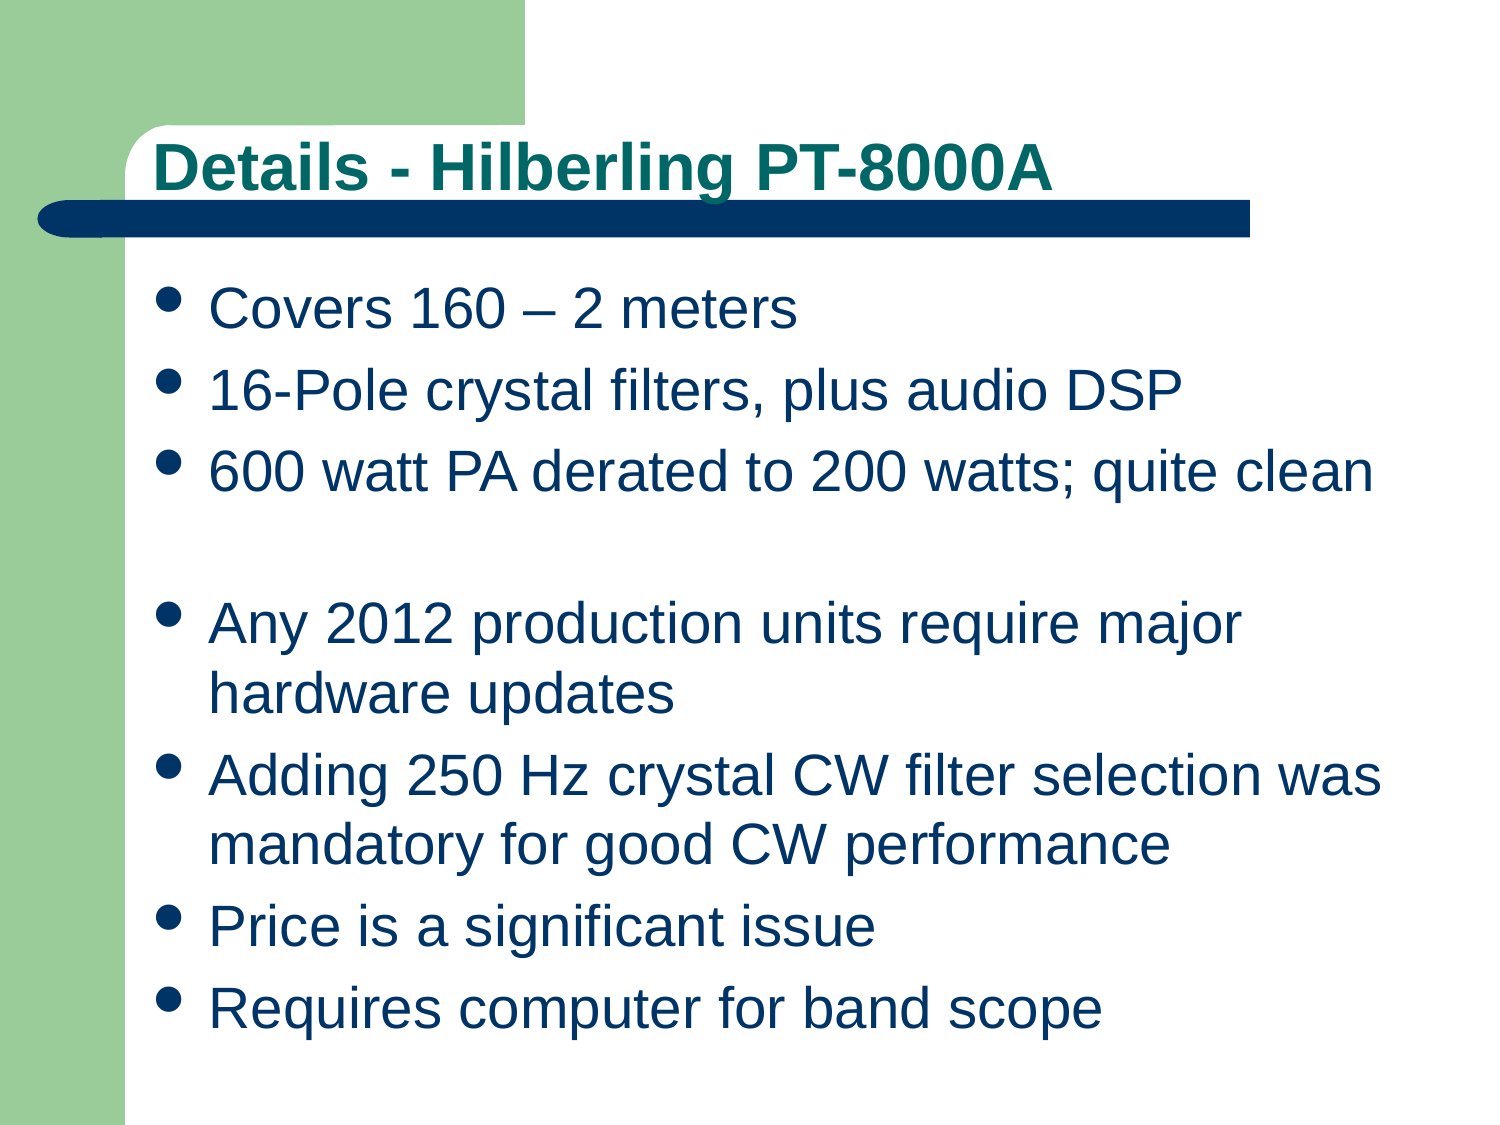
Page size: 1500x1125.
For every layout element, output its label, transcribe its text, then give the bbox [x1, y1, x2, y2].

list Covers 160 – 2 meters 16-Pole crystal filters, plus audio DSP 600 watt PA derated to 200 watts; quite clean Any 2012 production units require major hardware updates Adding 250 Hz crystal CW filter selection was mandatory for good CW performance Price is a significant issue Requires computer for band scope [137, 262, 1400, 1076]
title Details - Hilberling PT-8000A [137, 124, 1438, 213]
